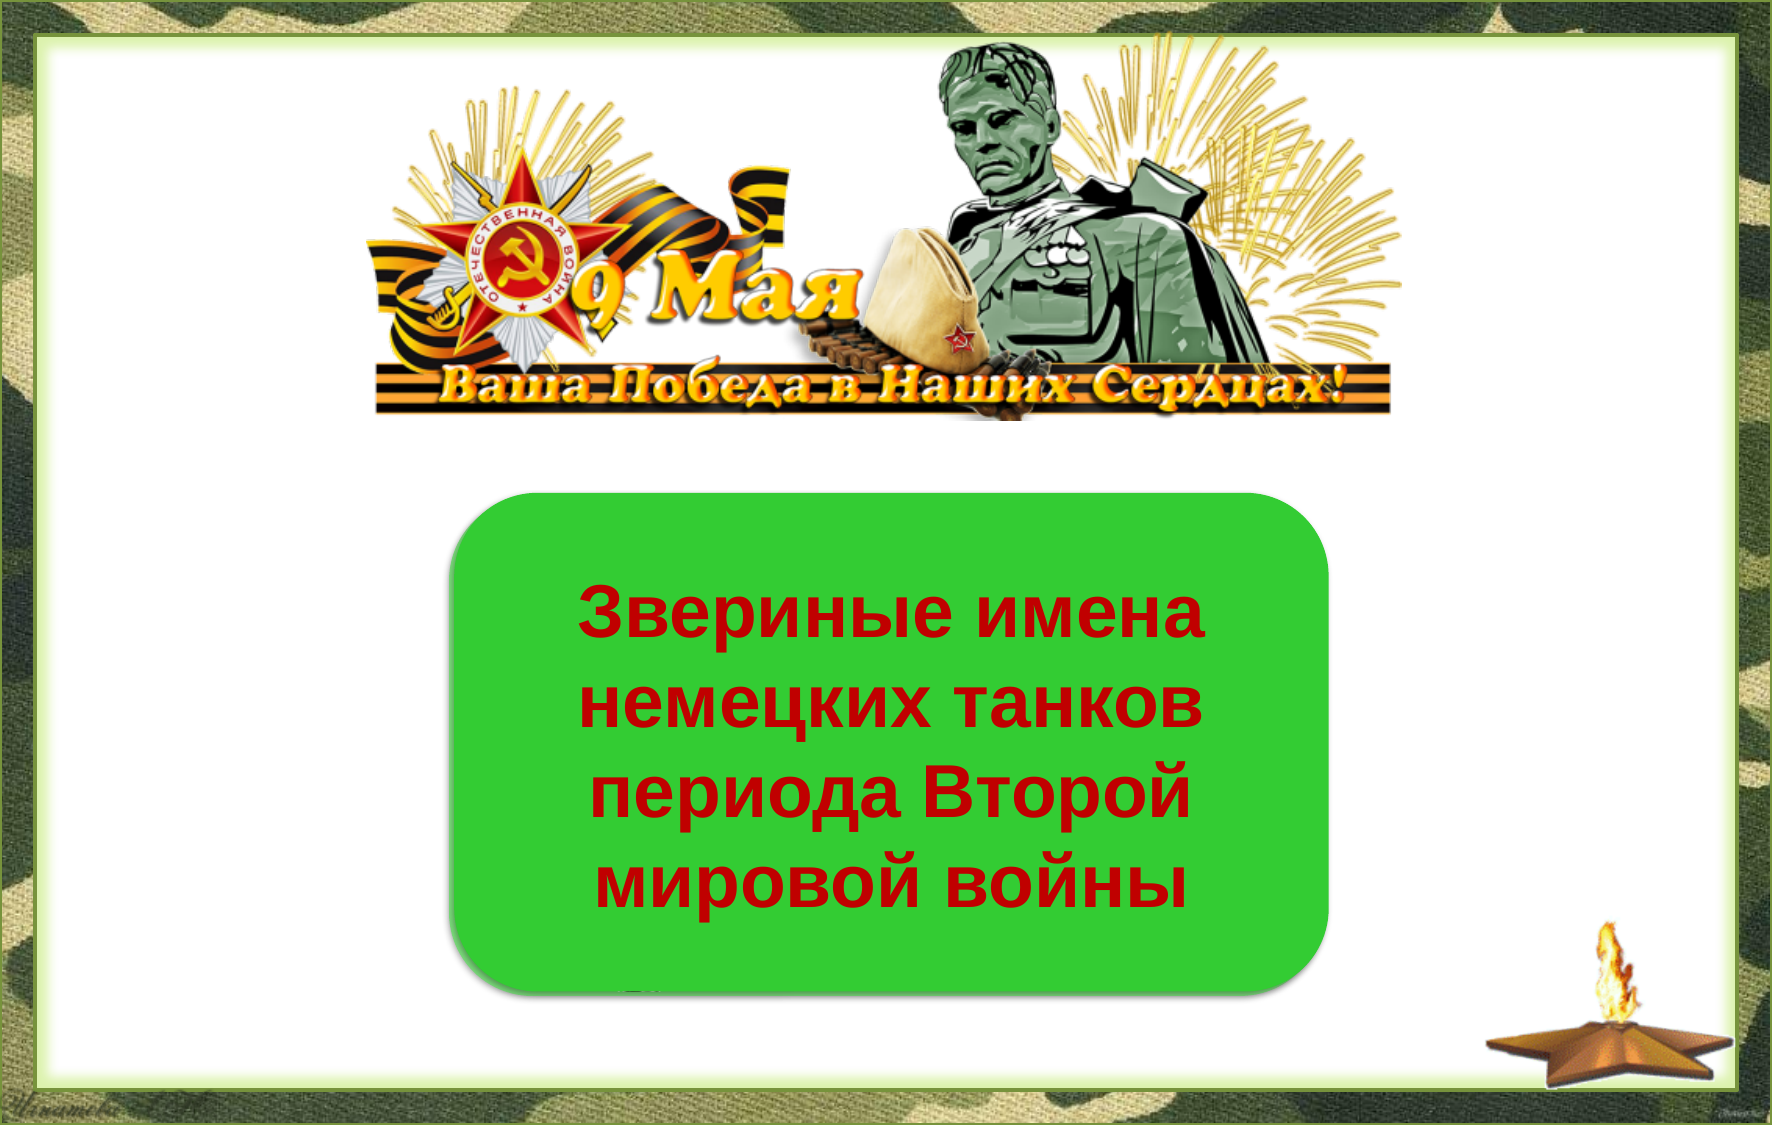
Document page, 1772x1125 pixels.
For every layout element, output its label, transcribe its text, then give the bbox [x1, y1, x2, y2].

picture [486, 497, 1303, 992]
text_box Звериные имена немецких танков периода Второй мировой войны [454, 492, 1265, 580]
picture [2, 2, 1770, 1123]
text_box [527, 519, 1337, 1002]
text_box [458, 498, 859, 974]
